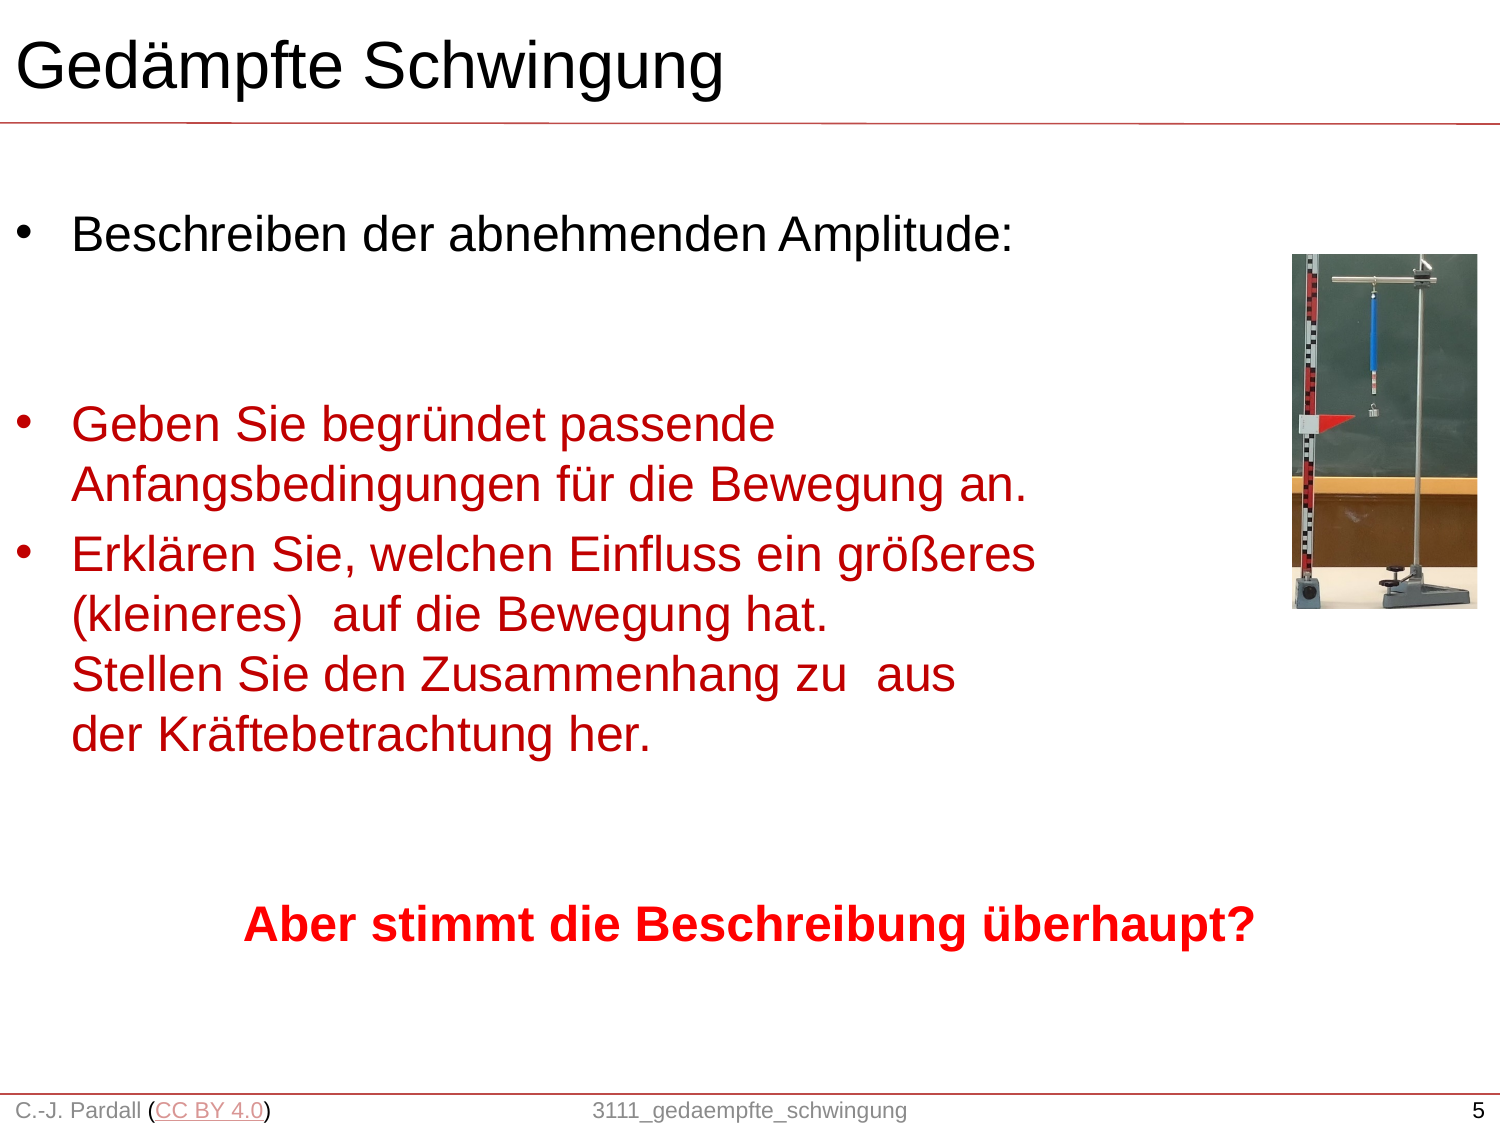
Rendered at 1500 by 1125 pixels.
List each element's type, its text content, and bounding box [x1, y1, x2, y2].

picture [1291, 253, 1478, 609]
footer 3111_gedaempfte_schwingung [512, 1094, 988, 1125]
slide_number C.-J. Pardall [0, 1094, 350, 1125]
title Gedämpfte Schwingung [0, 0, 1500, 123]
